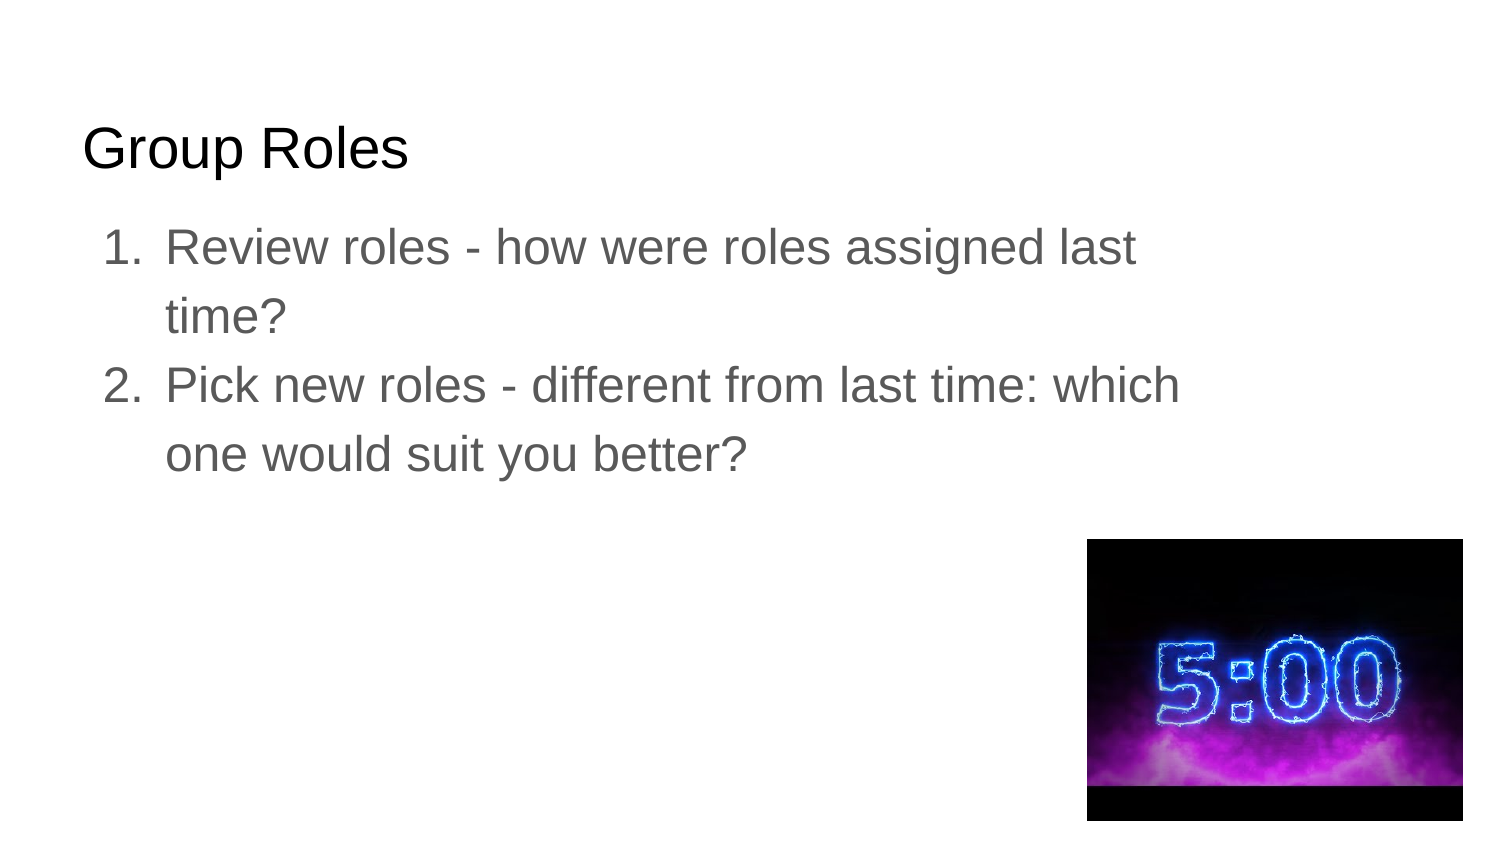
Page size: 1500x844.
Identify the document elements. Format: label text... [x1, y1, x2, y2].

picture [1087, 539, 1463, 821]
title Group Roles [75, 39, 1263, 181]
list Review roles - how were roles assigned last time? Pick new roles - different from last time: which one would suit you better? [75, 198, 1263, 795]
